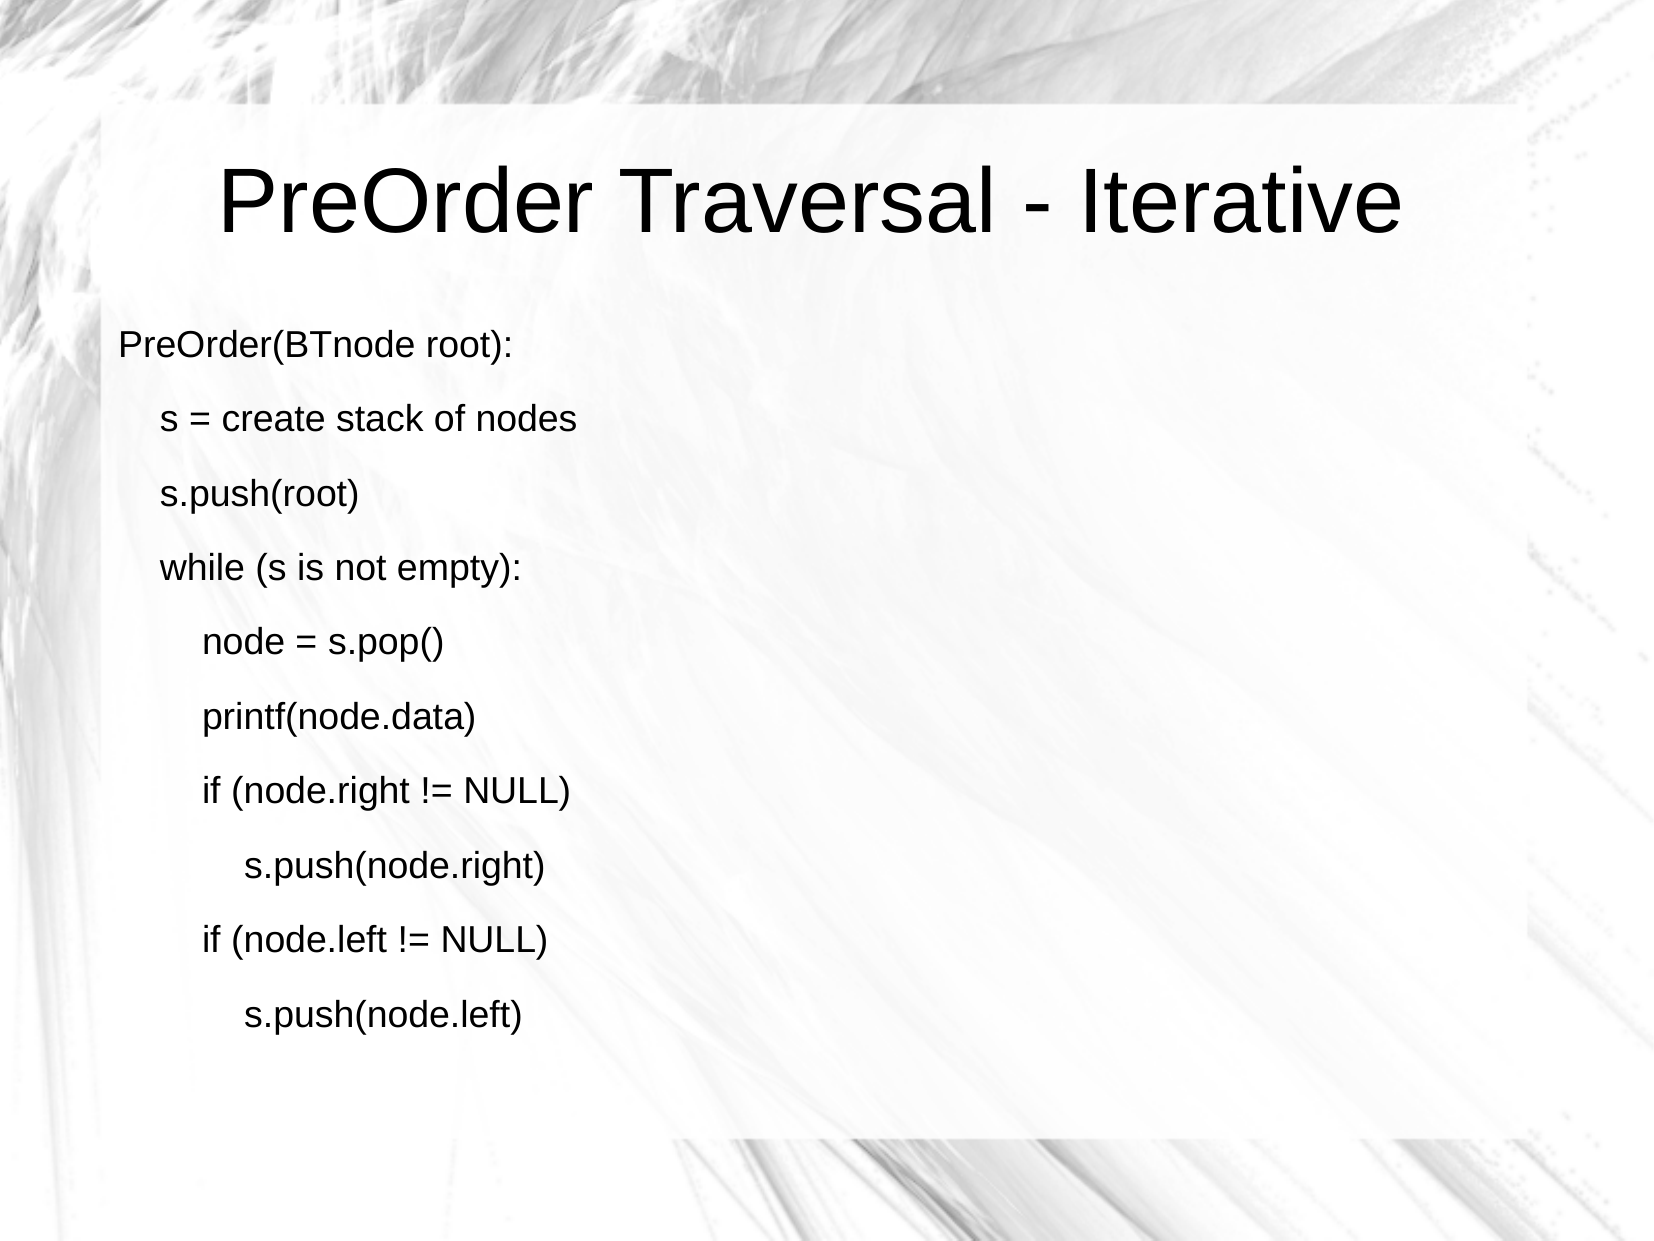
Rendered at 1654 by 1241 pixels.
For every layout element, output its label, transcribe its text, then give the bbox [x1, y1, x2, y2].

list PreOrder(BTnode root): s = create stack of nodes s.push(root) while (s is not empty): node = s.pop() printf(node.data) if (node.right != NULL) s.push(node.right) if (node.left != NULL) s.push(node.left) [118, 319, 1571, 1102]
picture [0, 0, 1654, 1241]
title PreOrder Traversal - Iterative [118, 112, 1506, 281]
